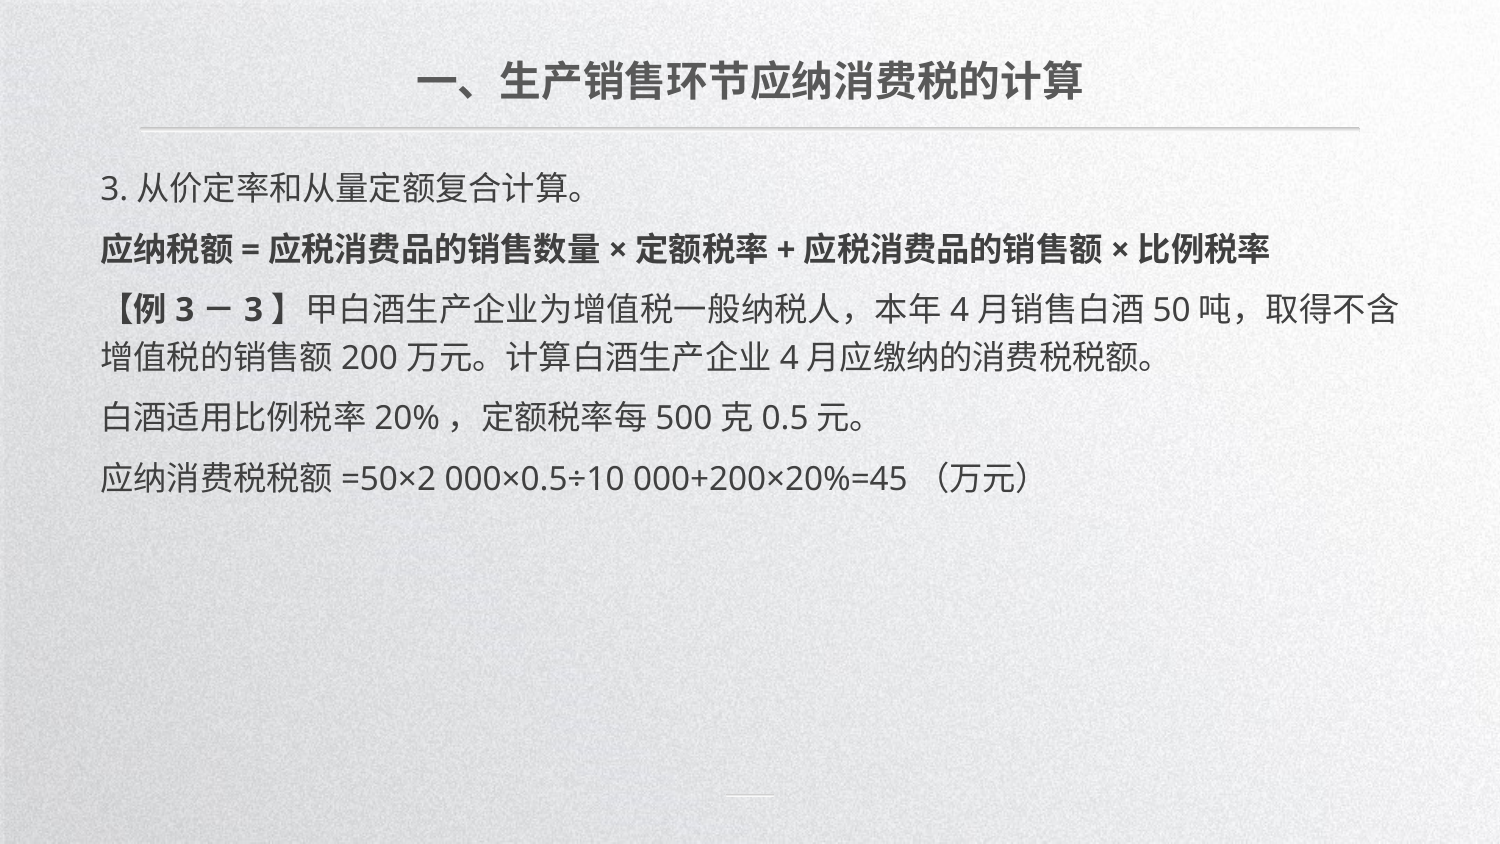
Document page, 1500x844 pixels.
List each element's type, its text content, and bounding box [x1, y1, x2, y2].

text_box 一、生产销售环节应纳消费税的计算 [394, 49, 1106, 111]
picture [0, 0, 1500, 844]
text_box 3.从价定率和从量定额复合计算。 应纳税额=应税消费品的销售数量×定额税率+应税消费品的销售额×比例税率 【例3－3】甲白酒生产企业为增值税一般纳税人，本年4月销售白酒50吨，取得不含增值税的销售额200万元。计算白酒生产企业4月应缴纳的消费税税额。 白酒适用比例税率20%，定额税率每500克0.5元。 应纳消费税税额=50×2 000×0.5÷10 000+200×20%=45（万元） [100, 159, 1400, 558]
